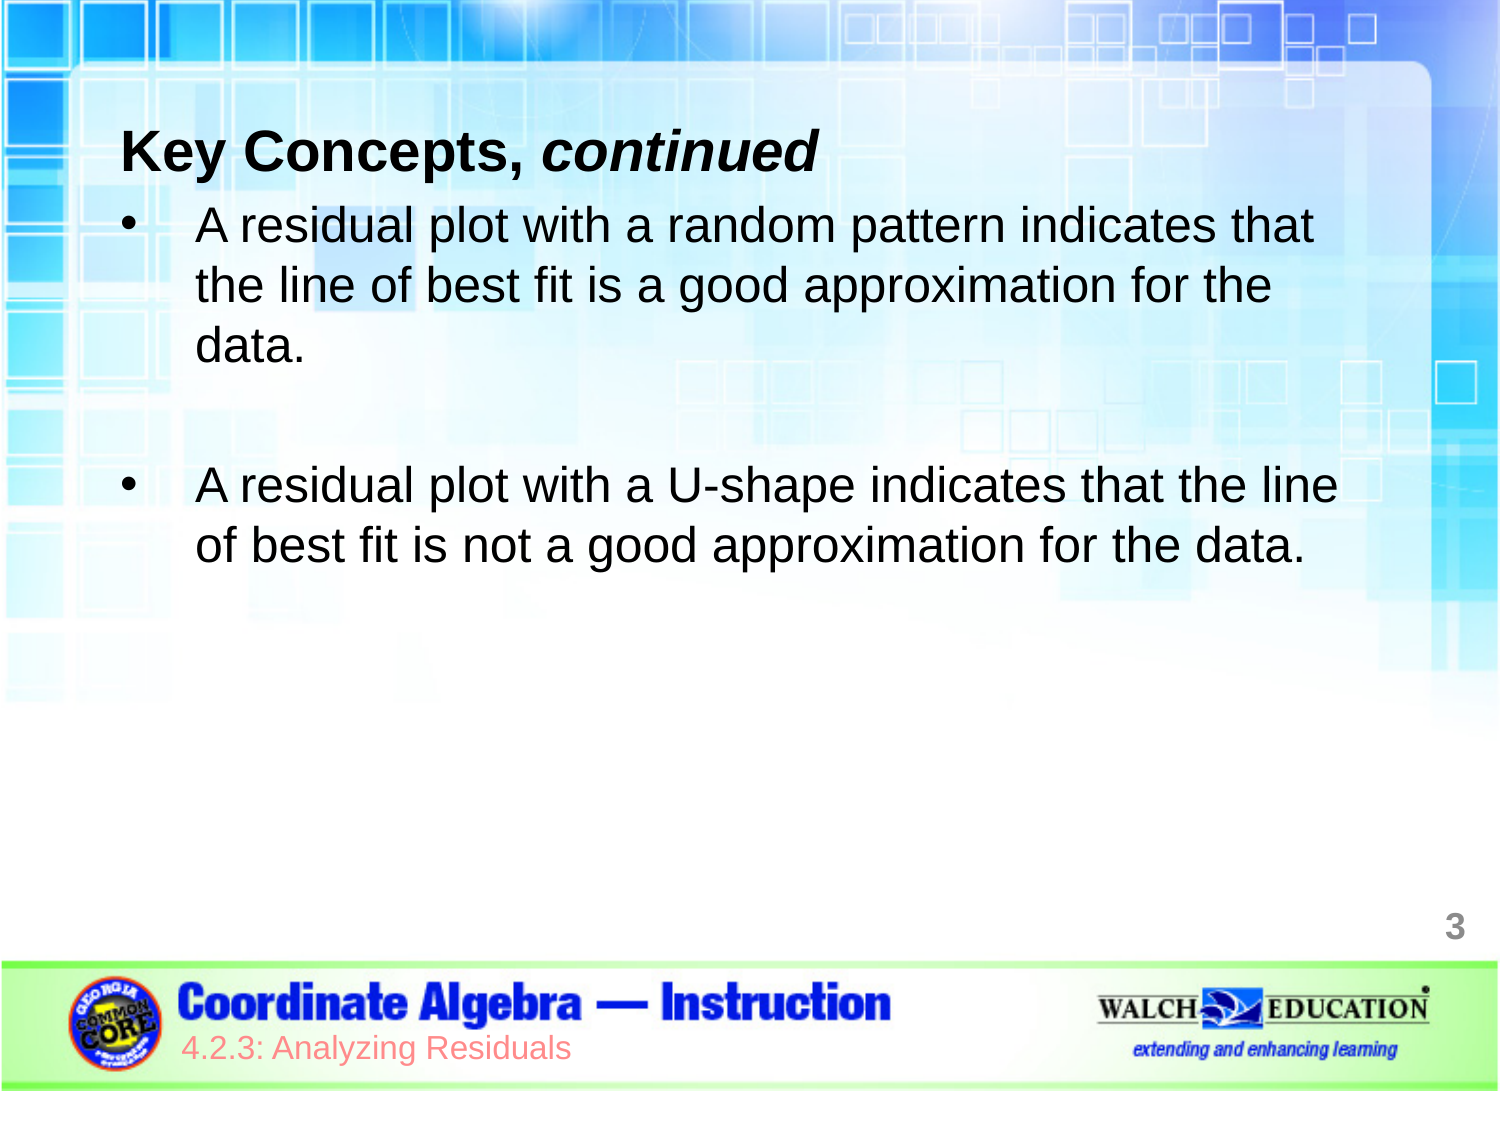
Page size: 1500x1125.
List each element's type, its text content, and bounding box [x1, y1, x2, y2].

slide_number 3 [1361, 901, 1481, 949]
subtitle Key Concepts, continued A residual plot with a random pattern indicates that the line of best fit is a good approximation for the data. A residual plot with a U-shape indicates that the line of best fit is not a good approximation for the data. [105, 105, 1394, 925]
picture [1, 0, 1500, 1091]
footer 4.2.3: Analyzing Residuals [166, 1024, 1080, 1069]
